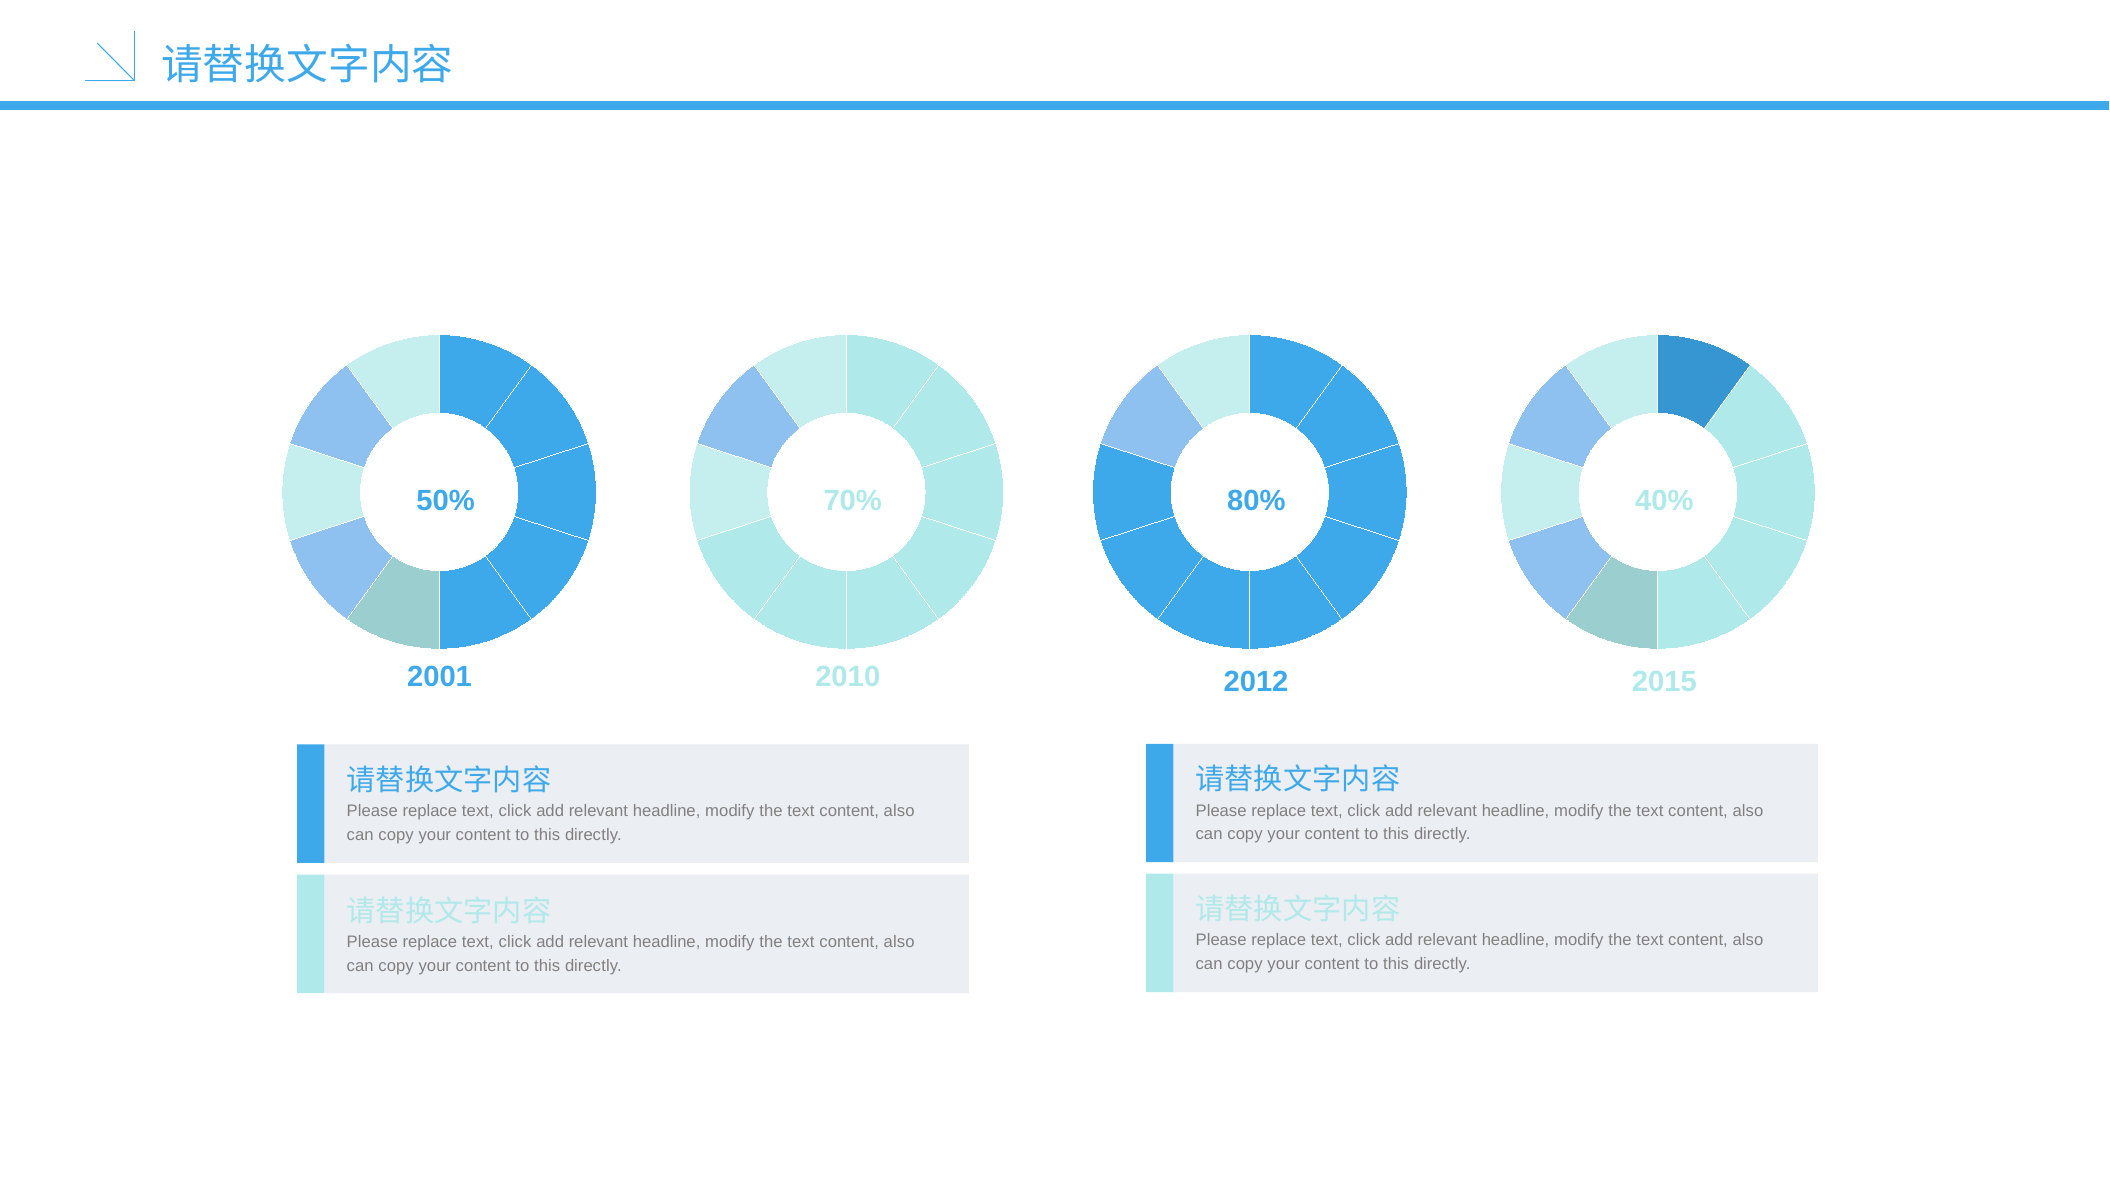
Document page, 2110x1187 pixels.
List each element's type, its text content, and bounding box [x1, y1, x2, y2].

chart [1085, 318, 1414, 666]
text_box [1146, 743, 1818, 863]
text_box 2012 [1223, 666, 1289, 698]
chart [682, 318, 1011, 666]
text_box 2010 [815, 666, 881, 692]
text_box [297, 744, 969, 863]
chart [1494, 318, 1822, 666]
text_box 2015 [1631, 666, 1697, 698]
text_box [1146, 873, 1818, 993]
text_box 2001 [407, 666, 473, 692]
chart [275, 318, 603, 666]
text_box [297, 874, 969, 994]
text_box 请替换文字内容 [145, 22, 500, 94]
